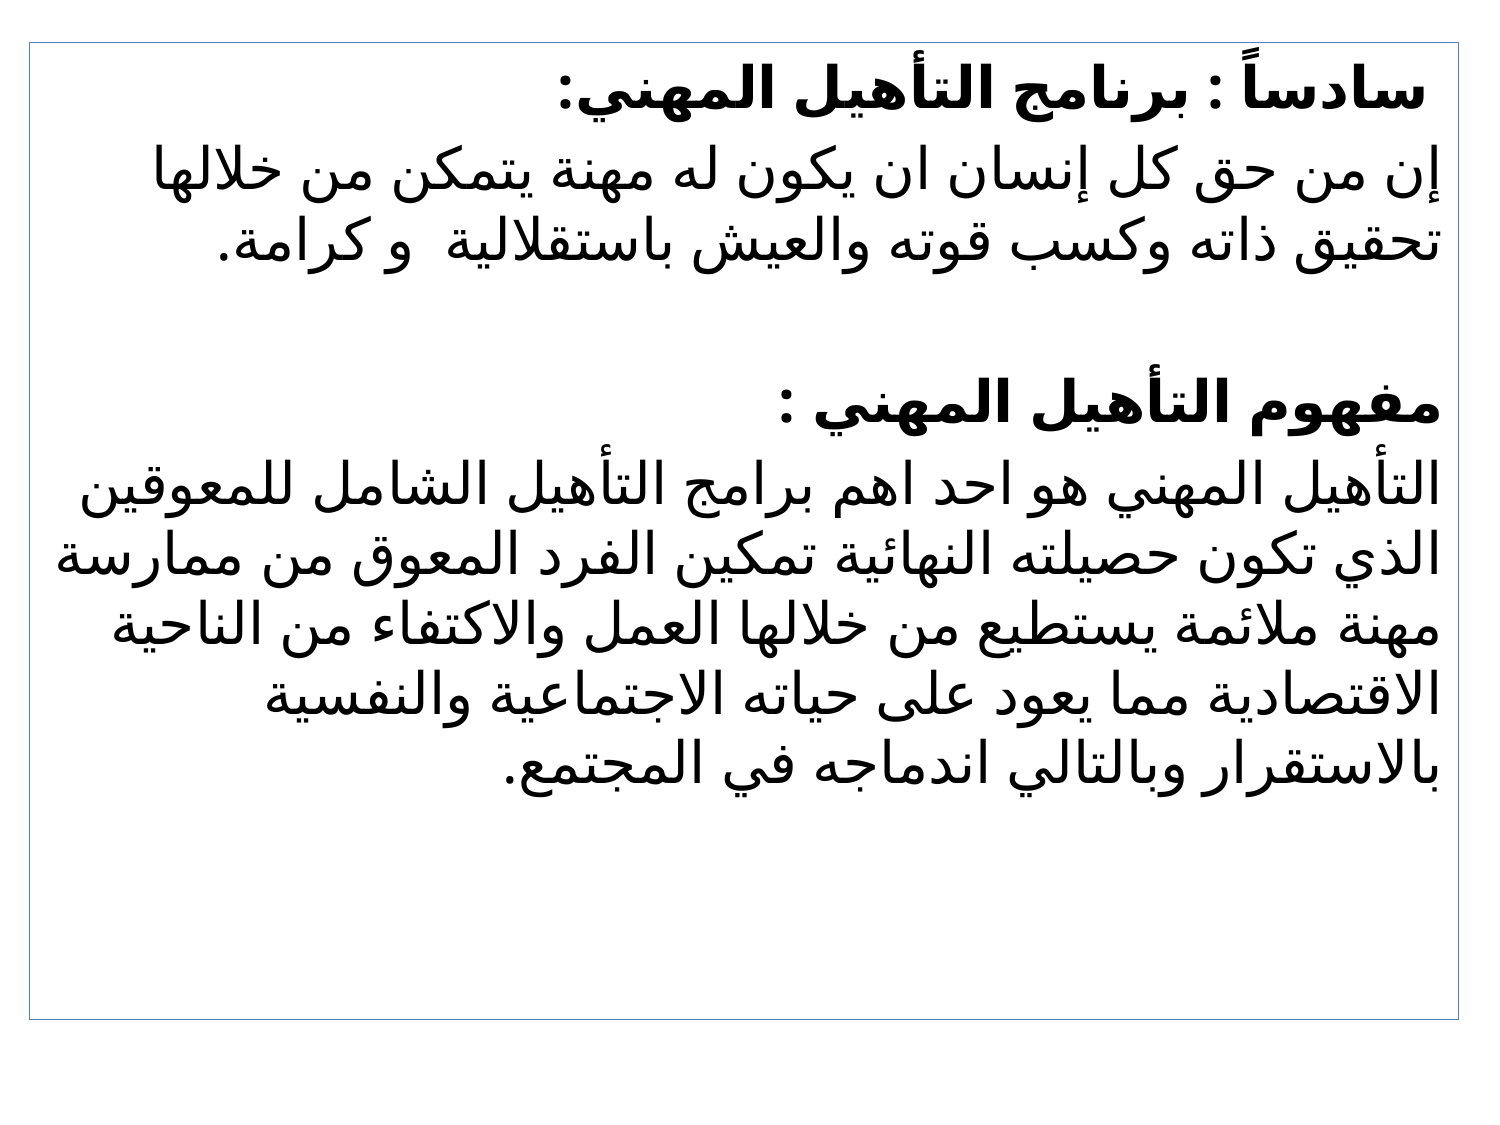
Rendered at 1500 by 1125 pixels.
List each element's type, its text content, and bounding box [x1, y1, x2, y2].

list سادساً : برنامج التأهيل المهني: إن من حق كل إنسان ان يكون له مهنة يتمكن من خلالها تحقيق ذاته وكسب قوته والعيش باستقلالية و كرامة. مفهوم التأهيل المهني : التأهيل المهني هو احد اهم برامج التأهيل الشامل للمعوقين الذي تكون حصيلته النهائية تمكين الفرد المعوق من ممارسة مهنة ملائمة يستطيع من خلالها العمل والاكتفاء من الناحية الاقتصادية مما يعود على حياته الاجتماعية والنفسية بالاستقرار وبالتالي اندماجه في المجتمع. [29, 42, 1459, 1020]
